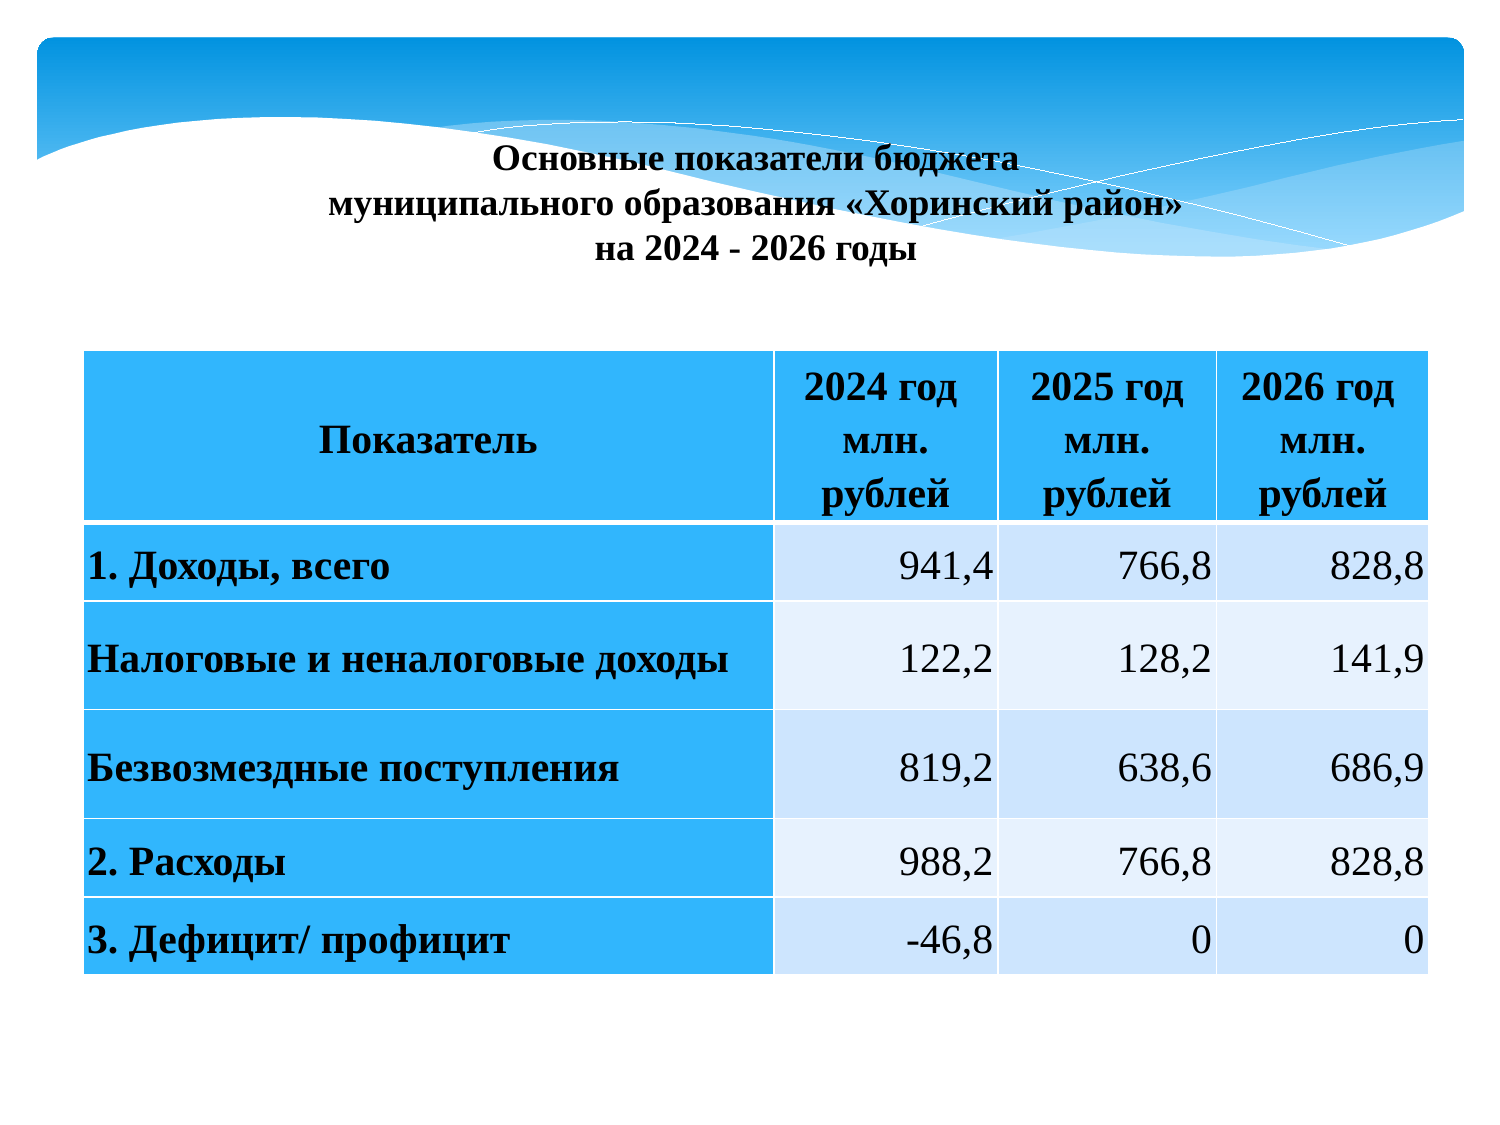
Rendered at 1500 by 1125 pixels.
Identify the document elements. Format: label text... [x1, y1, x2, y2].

table_cell 988,2 [775, 819, 997, 896]
table_cell 638,6 [999, 710, 1216, 818]
table_cell 141,9 [1217, 602, 1428, 709]
table_cell 828,8 [1217, 525, 1428, 600]
table_cell 128,2 [999, 602, 1216, 709]
table_header 2025 год млн. рублей [999, 351, 1216, 520]
table_header 2024 год млн. рублей [775, 351, 997, 520]
table_cell 686,9 [1217, 710, 1428, 818]
table_header 2026 год млн. рублей [1217, 351, 1428, 520]
table_cell 3. Дефицит/ профицит [84, 898, 773, 974]
table_cell 819,2 [775, 710, 997, 818]
table_header Показатель [84, 351, 773, 520]
table_cell 766,8 [999, 525, 1216, 600]
table_cell 2. Расходы [84, 819, 773, 896]
table_cell 766,8 [999, 819, 1216, 896]
text_box Основные показатели бюджета муниципального образования «Хоринский район» на 2024 - 2026 годы [112, 125, 1400, 276]
table_cell -46,8 [775, 898, 997, 974]
table_cell 0 [1217, 898, 1428, 974]
table_cell Налоговые и неналоговые доходы [84, 602, 773, 709]
table_cell 1. Доходы, всего [84, 525, 773, 600]
table_cell 0 [999, 898, 1216, 974]
table_cell 828,8 [1217, 819, 1428, 896]
table_cell 941,4 [775, 525, 997, 600]
table_cell Безвозмездные поступления [84, 710, 773, 818]
table_cell 122,2 [775, 602, 997, 709]
